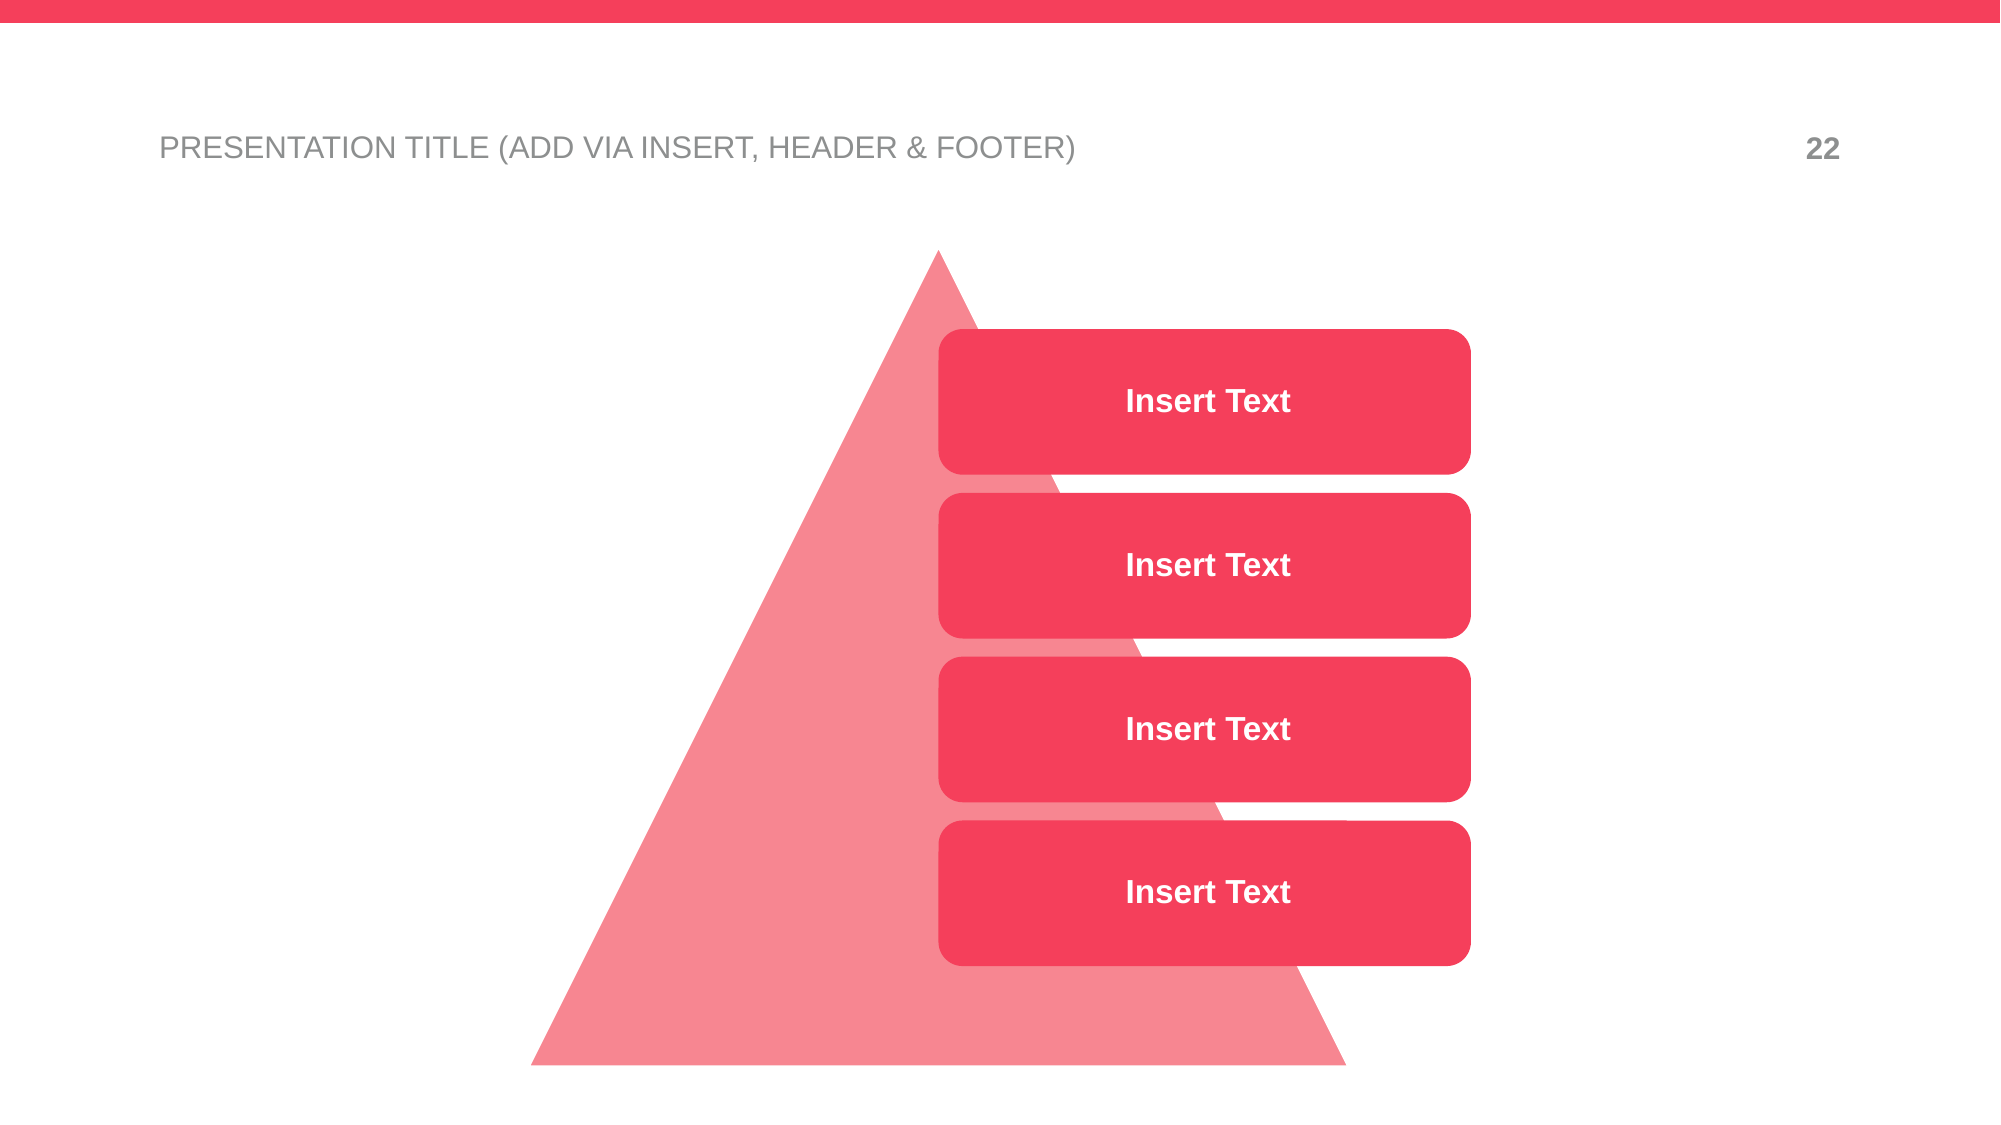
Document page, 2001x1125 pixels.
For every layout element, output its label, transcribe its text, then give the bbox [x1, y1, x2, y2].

slide_number 22 [1611, 128, 1841, 167]
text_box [333, 247, 1667, 1067]
footer PRESENTATION TITLE (ADD VIA INSERT, HEADER & FOOTER) [159, 127, 1337, 165]
